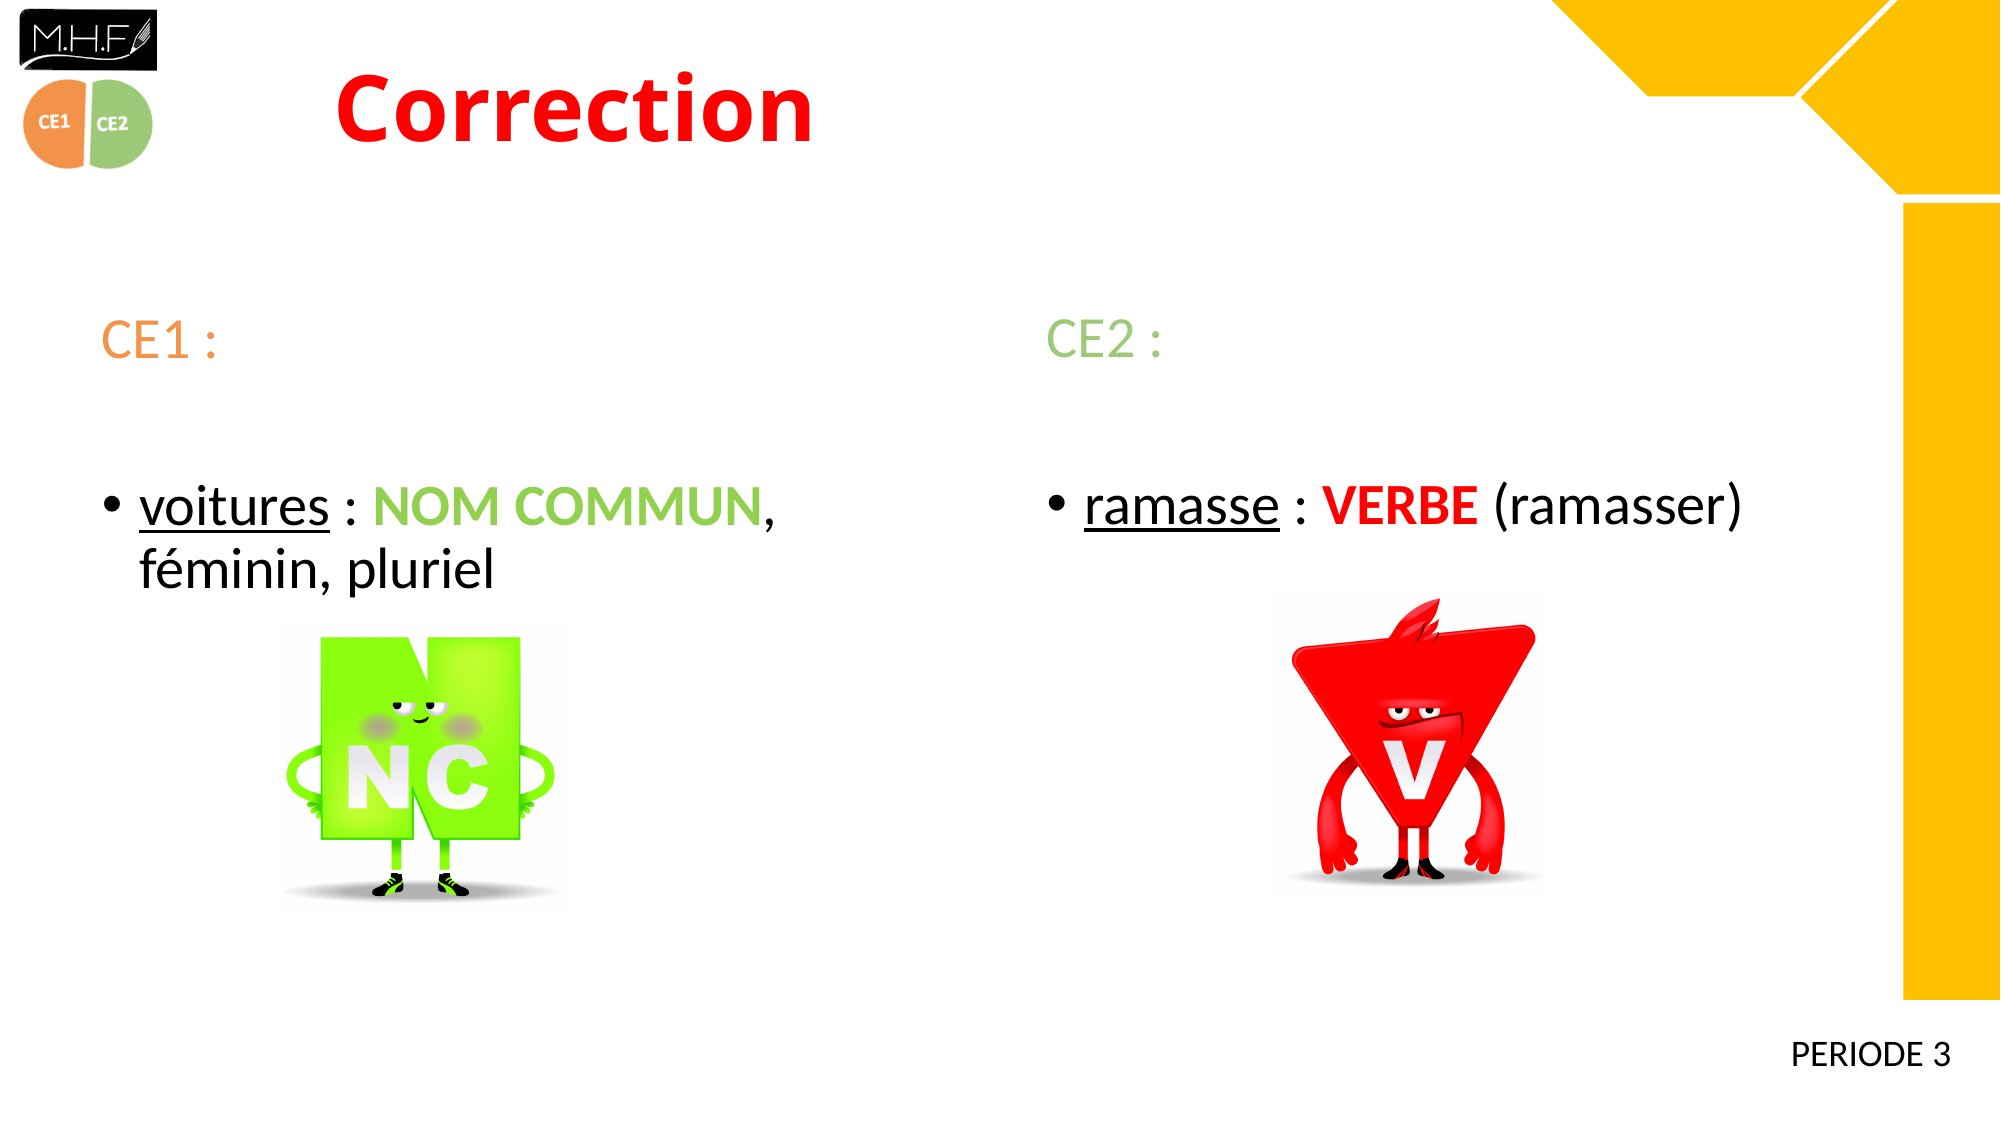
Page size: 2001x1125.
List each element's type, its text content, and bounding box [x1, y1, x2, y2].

text_box CE2 : ramasse : VERBE (ramasser) [1031, 299, 1853, 1014]
picture [274, 617, 569, 914]
picture [1270, 590, 1551, 898]
title Correction [318, 3, 1865, 221]
text_box [1549, 0, 1892, 98]
list CE1 : voitures : NOM COMMUN, féminin, pluriel [86, 300, 897, 1015]
text_box PERIODE 3 [1362, 1021, 1967, 1125]
picture [1, 7, 177, 207]
text_box [1799, 0, 2000, 196]
text_box [1902, 202, 2000, 1001]
